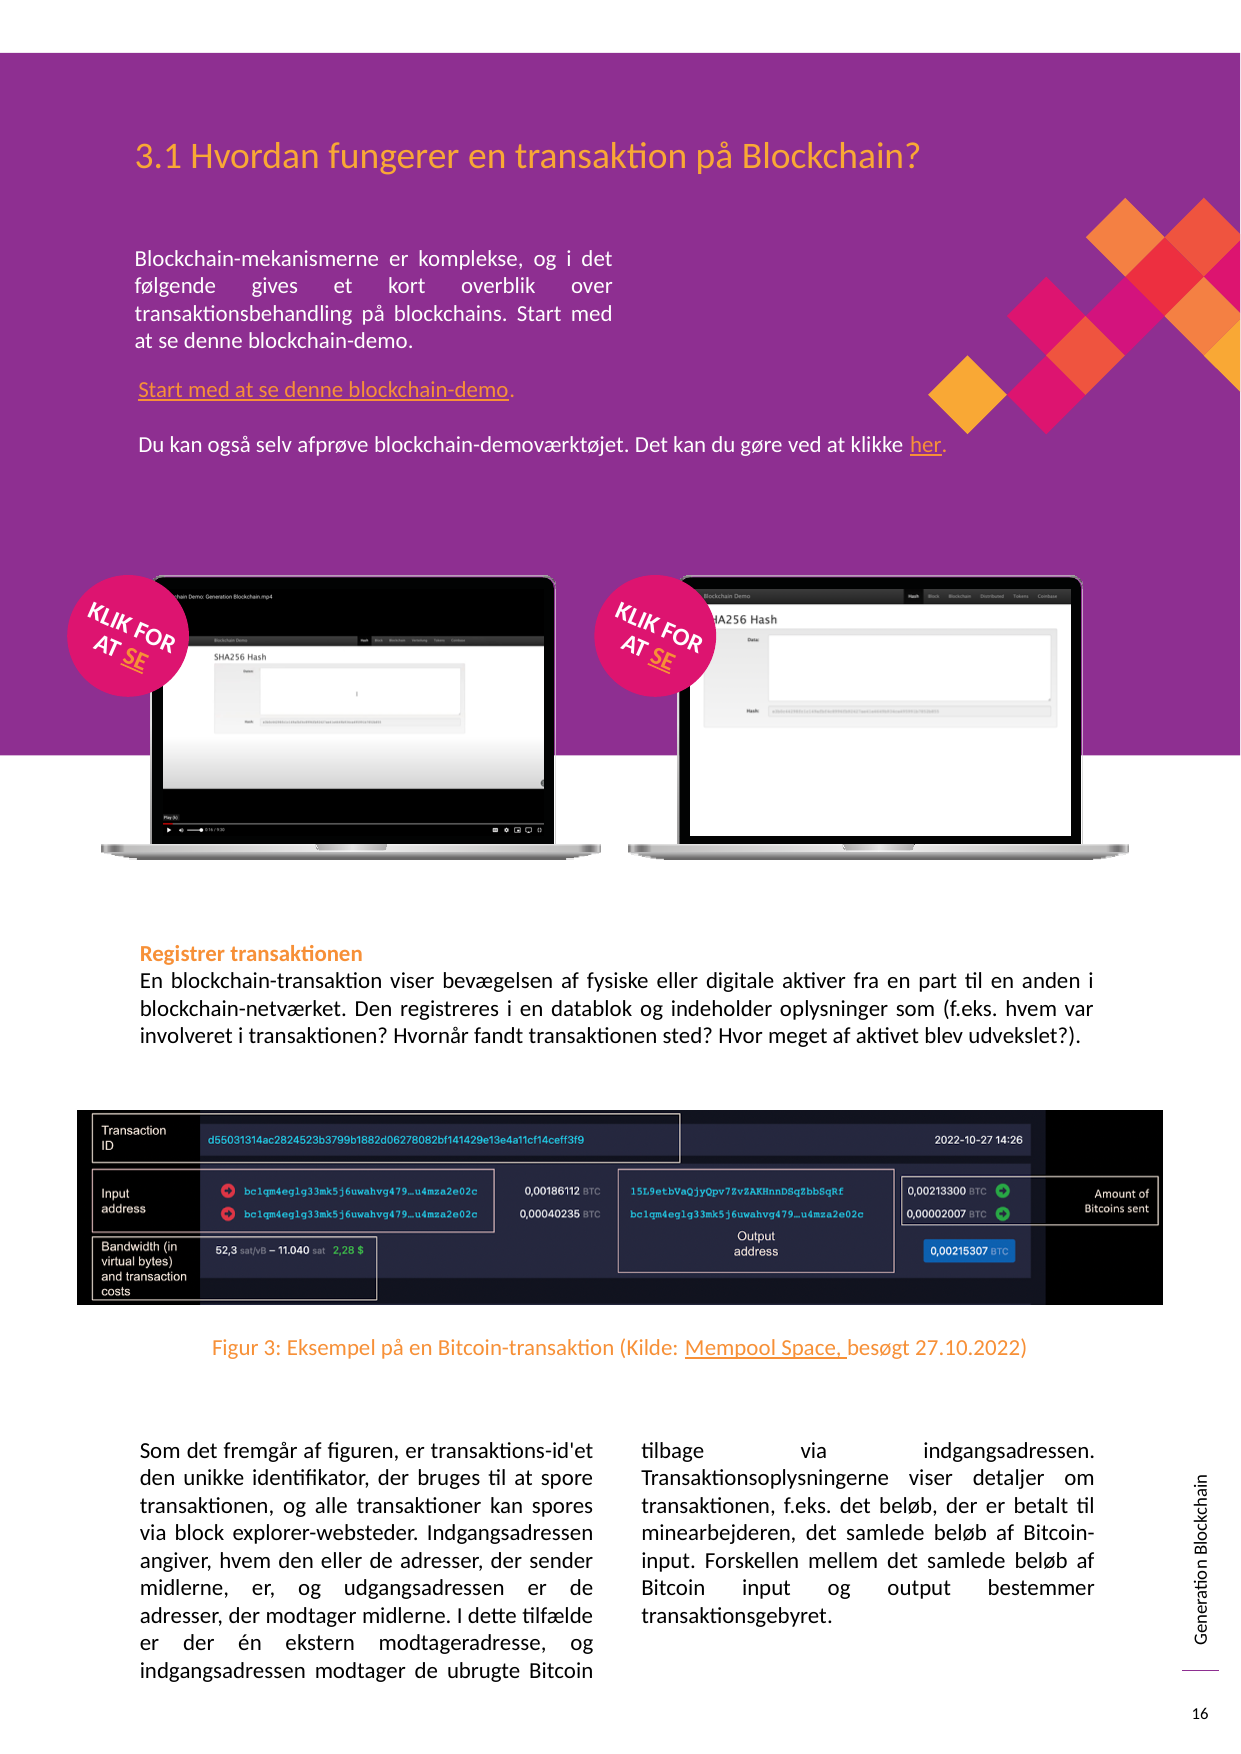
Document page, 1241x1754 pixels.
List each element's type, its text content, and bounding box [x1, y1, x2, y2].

picture [690, 589, 1071, 836]
text_box Start med at se denne blockchain-demo. Du kan også selv afprøve blockchain-demoværktøjet. Det kan du gøre ved at klikke her. [123, 312, 1117, 575]
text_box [628, 575, 1129, 860]
picture [77, 1110, 1163, 1307]
slide_number 16 [1169, 1674, 1231, 1751]
text_box Figur 3: Eksempel på en Bitcoin-transaktion (Kilde: Mempool Space, besøgt 27.10.2022) [124, 1325, 1116, 1368]
text_box Registrer transaktionen En blockchain-transaktion viser bevægelsen af fysiske eller digitale aktiver fra en part til en anden i blockchain-netværket. Den registreres i en datablok og indeholder oplysninger som (f.eks. hvem var involveret i transaktionen? Hvornår fandt transaktionen sted? Hvor meget af aktivet blev udvekslet?). [124, 931, 1111, 1098]
picture [163, 589, 544, 836]
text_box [585, 574, 721, 697]
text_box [101, 575, 601, 860]
text_box 3.1 Hvordan fungerer en transaktion på Blockchain? [119, 123, 1113, 201]
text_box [58, 574, 194, 697]
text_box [939, 197, 1241, 435]
text_box Som det fremgår af figuren, er transaktions-id'et den unikke identifikator, der bruges til at spore transaktionen, og alle transaktioner kan spores via block explorer-websteder. Indgangsadressen angiver, hvem den eller de adresser, der sender midlerne, er, og udgangsadressen er de adresser, der modtager midlerne. I dette tilfælde er der én ekstern modtageradresse, og indgangsadressen modtager de ubrugte Bitcoin tilbage via indgangsadressen. Transaktionsoplysningerne viser detaljer om transaktionen, f.eks. det beløb, der er betalt til minearbejderen, det samlede beløb af Bitcoin-input. Forskellen mellem det samlede beløb af Bitcoin input og output bestemmer transaktionsgebyret. [124, 1428, 1111, 1595]
list Blockchain-mekanismerne er komplekse, og i det følgende gives et kort overblik over transaktionsbehandling på blockchains. Start med at se denne blockchain-demo. [119, 236, 629, 314]
